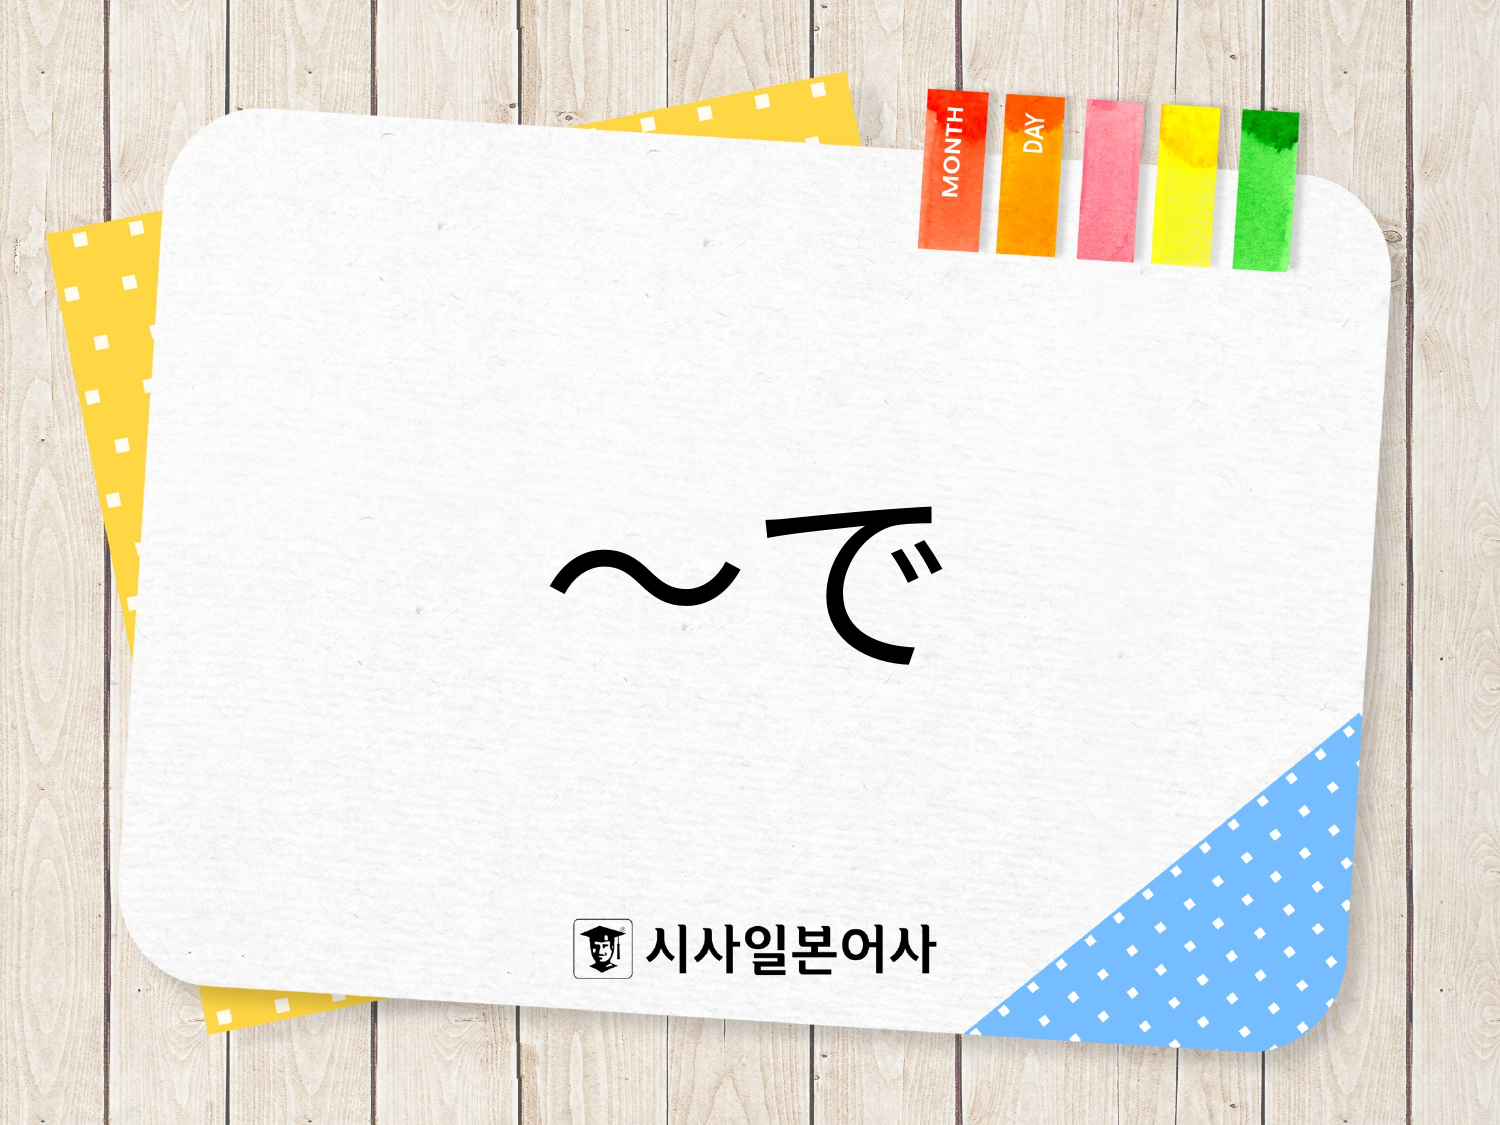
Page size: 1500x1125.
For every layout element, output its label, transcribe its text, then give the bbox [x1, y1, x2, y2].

title ～で [75, 338, 1425, 811]
picture [0, 0, 1500, 1125]
